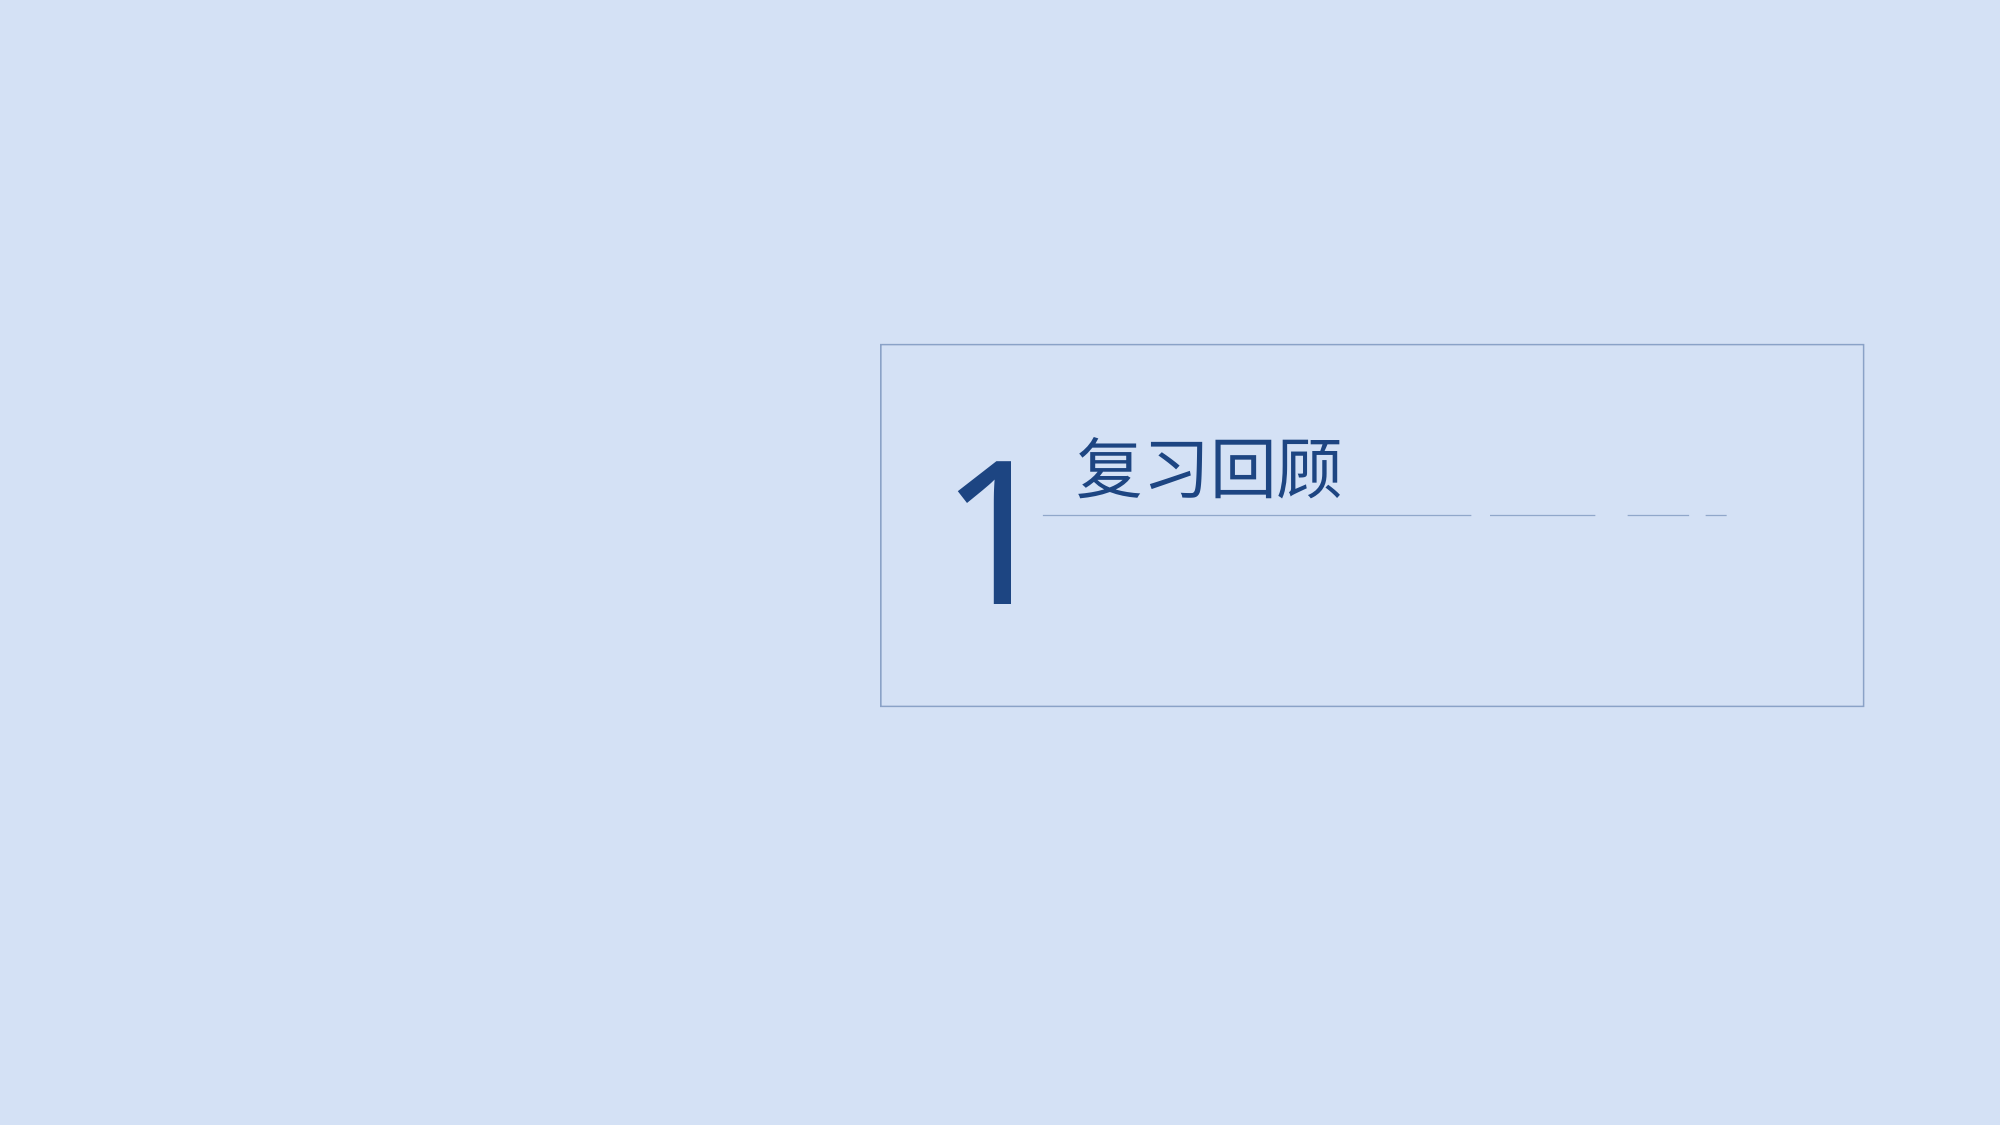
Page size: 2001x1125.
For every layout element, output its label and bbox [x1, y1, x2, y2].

text_box [880, 344, 1865, 708]
text_box [925, 396, 1727, 660]
